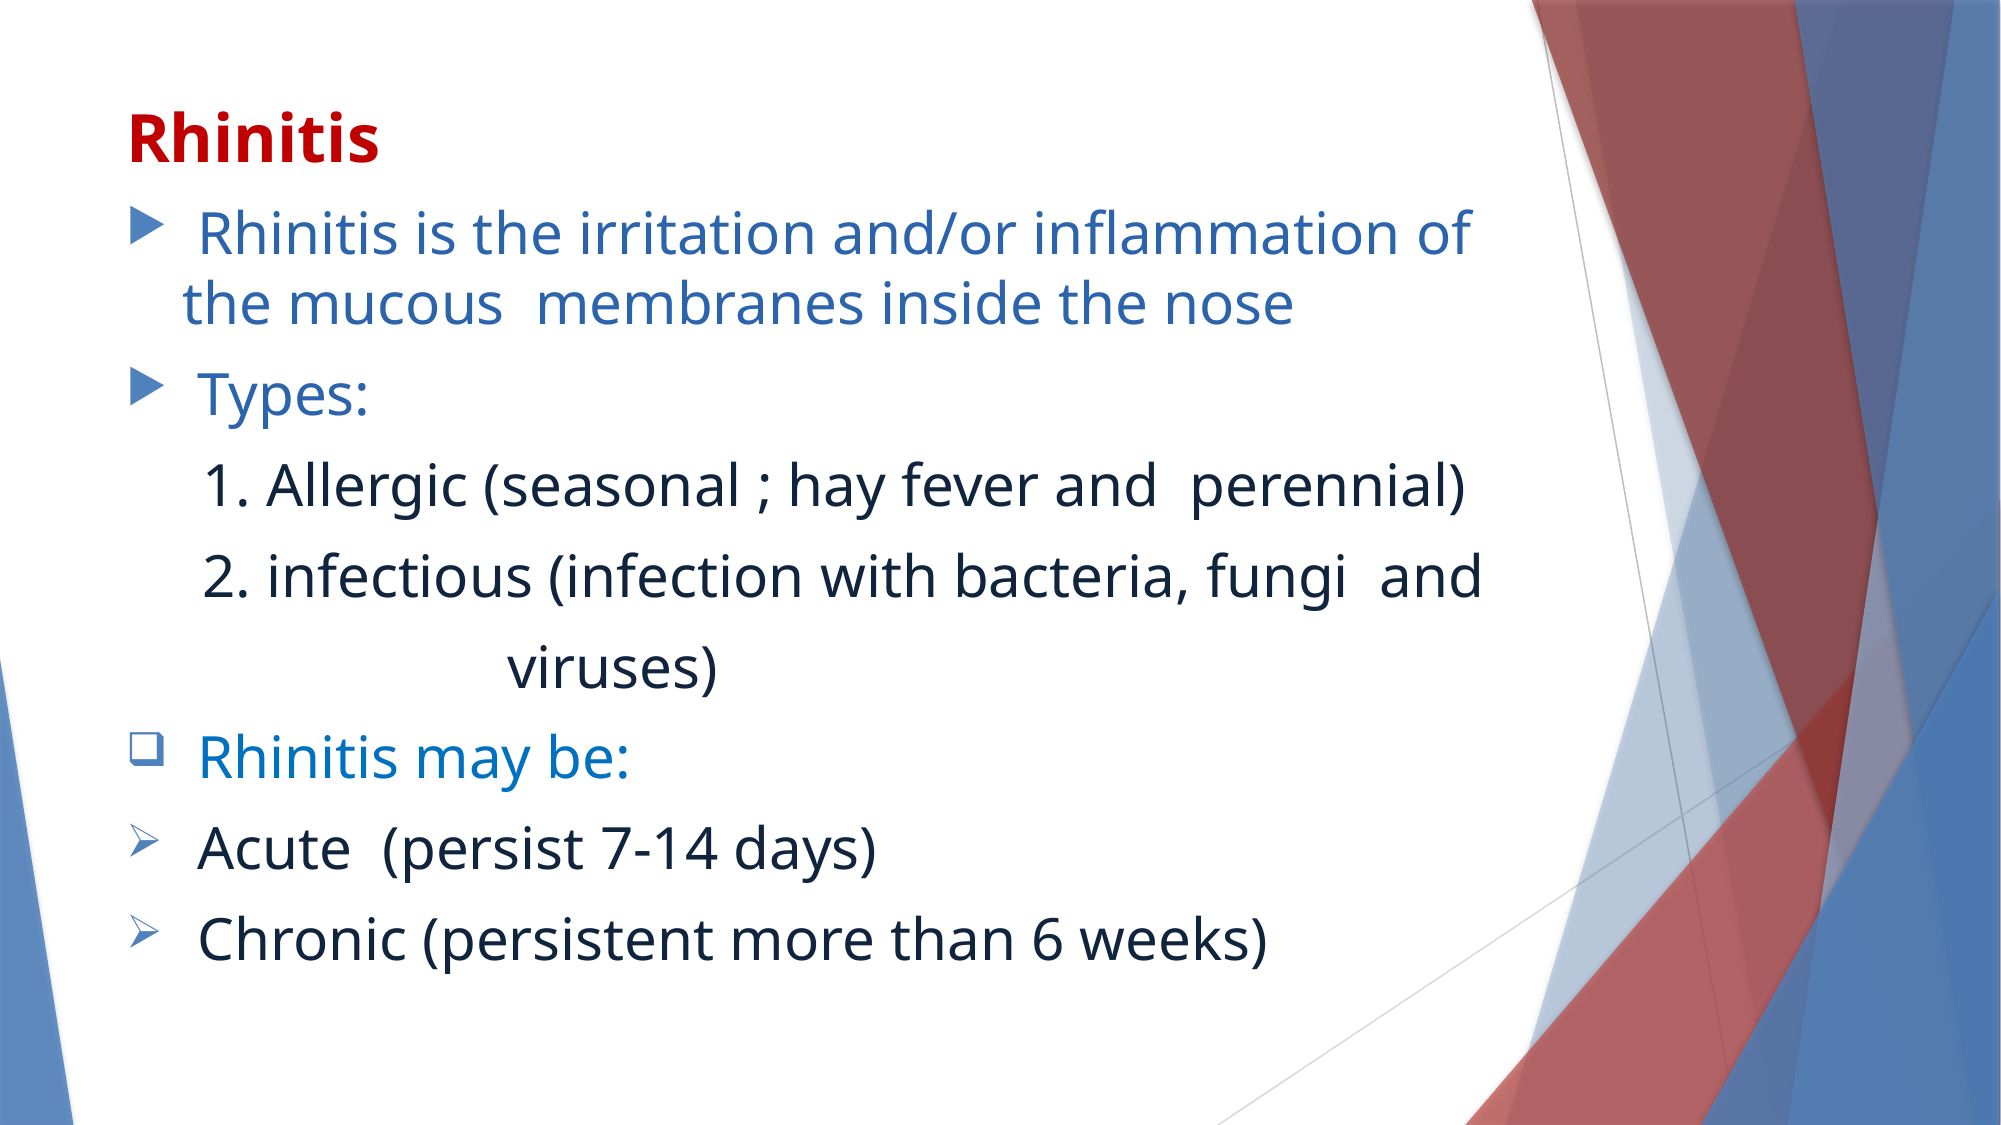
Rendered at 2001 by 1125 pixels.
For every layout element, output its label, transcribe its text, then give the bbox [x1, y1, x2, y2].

list Rhinitis Rhinitis is the irritation and/or inflammation of the mucous membranes inside the nose Types: 1. Allergic (seasonal ; hay fever and perennial) 2. infectious (infection with bacteria, fungi and viruses) Rhinitis may be: Acute (persist 7-14 days) Chronic (persistent more than 6 weeks) [111, 88, 1522, 991]
